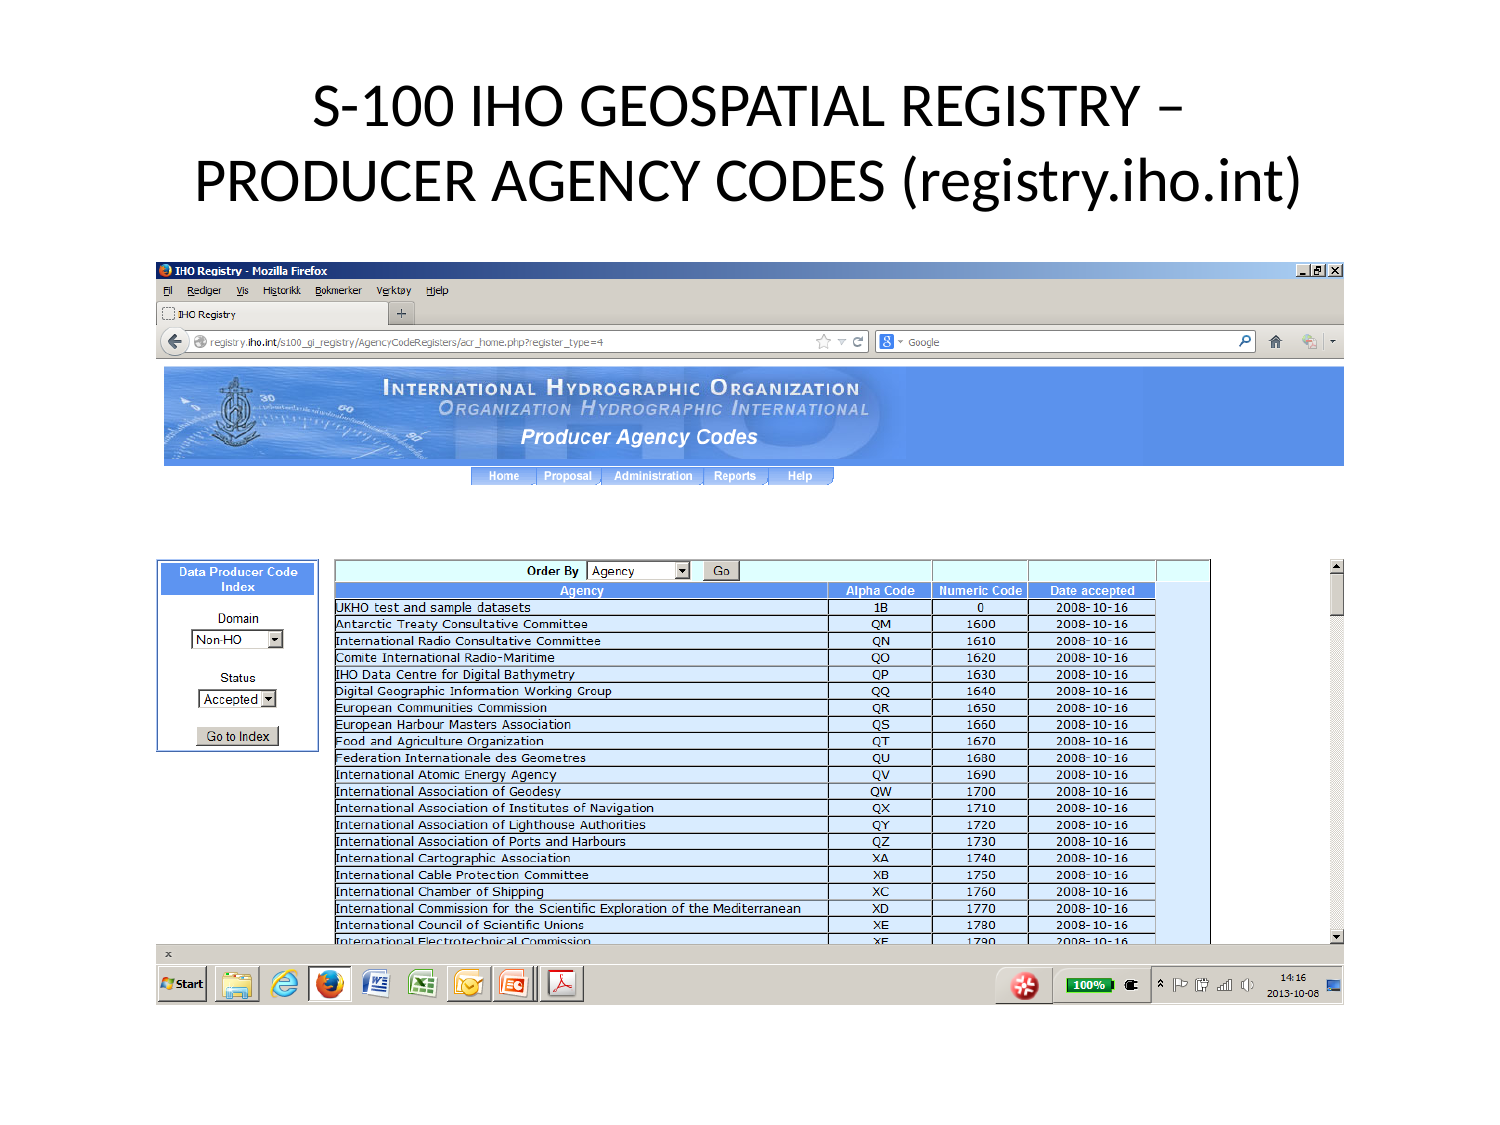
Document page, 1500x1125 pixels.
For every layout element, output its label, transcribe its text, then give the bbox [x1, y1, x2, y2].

title S-100 IHO GEOSPATIAL REGISTRY – PRODUCER AGENCY CODES (registry.iho.int) [75, 45, 1425, 233]
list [155, 262, 1345, 1006]
